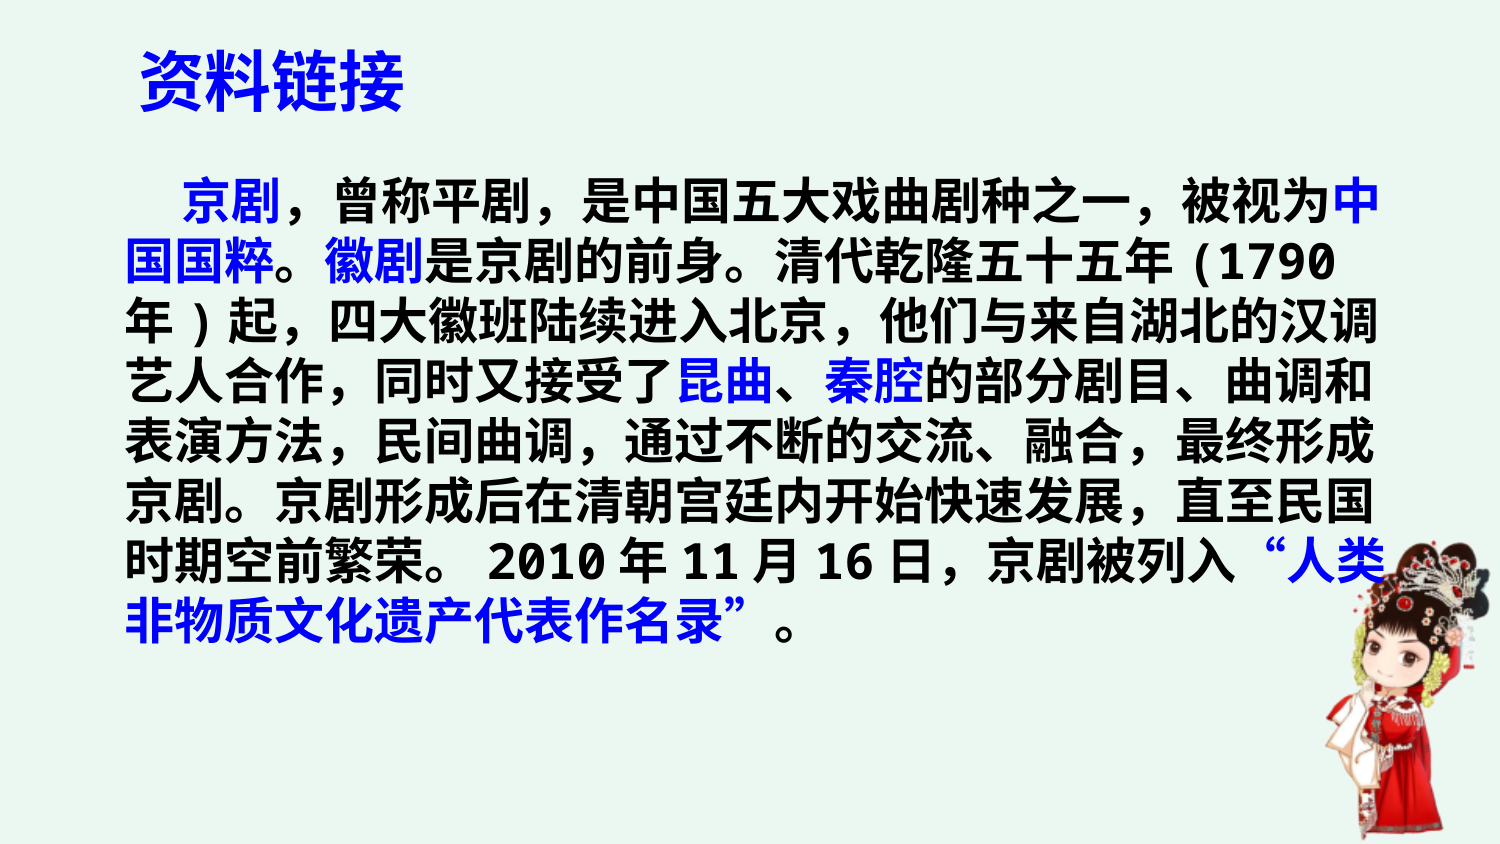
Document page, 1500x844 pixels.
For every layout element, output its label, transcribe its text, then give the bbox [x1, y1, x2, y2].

text_box 京剧，曾称平剧，是中国五大戏曲剧种之一，被视为中国国粹。徽剧是京剧的前身。清代乾隆五十五年(1790年)起，四大徽班陆续进入北京，他们与来自湖北的汉调艺人合作，同时又接受了昆曲、秦腔的部分剧目、曲调和表演方法，民间曲调，通过不断的交流、融合，最终形成京剧。京剧形成后在清朝宫廷内开始快速发展，直至民国时期空前繁荣。2010年11月16日，京剧被列入“人类非物质文化遗产代表作名录”。 [109, 161, 1404, 657]
picture [1317, 535, 1500, 842]
